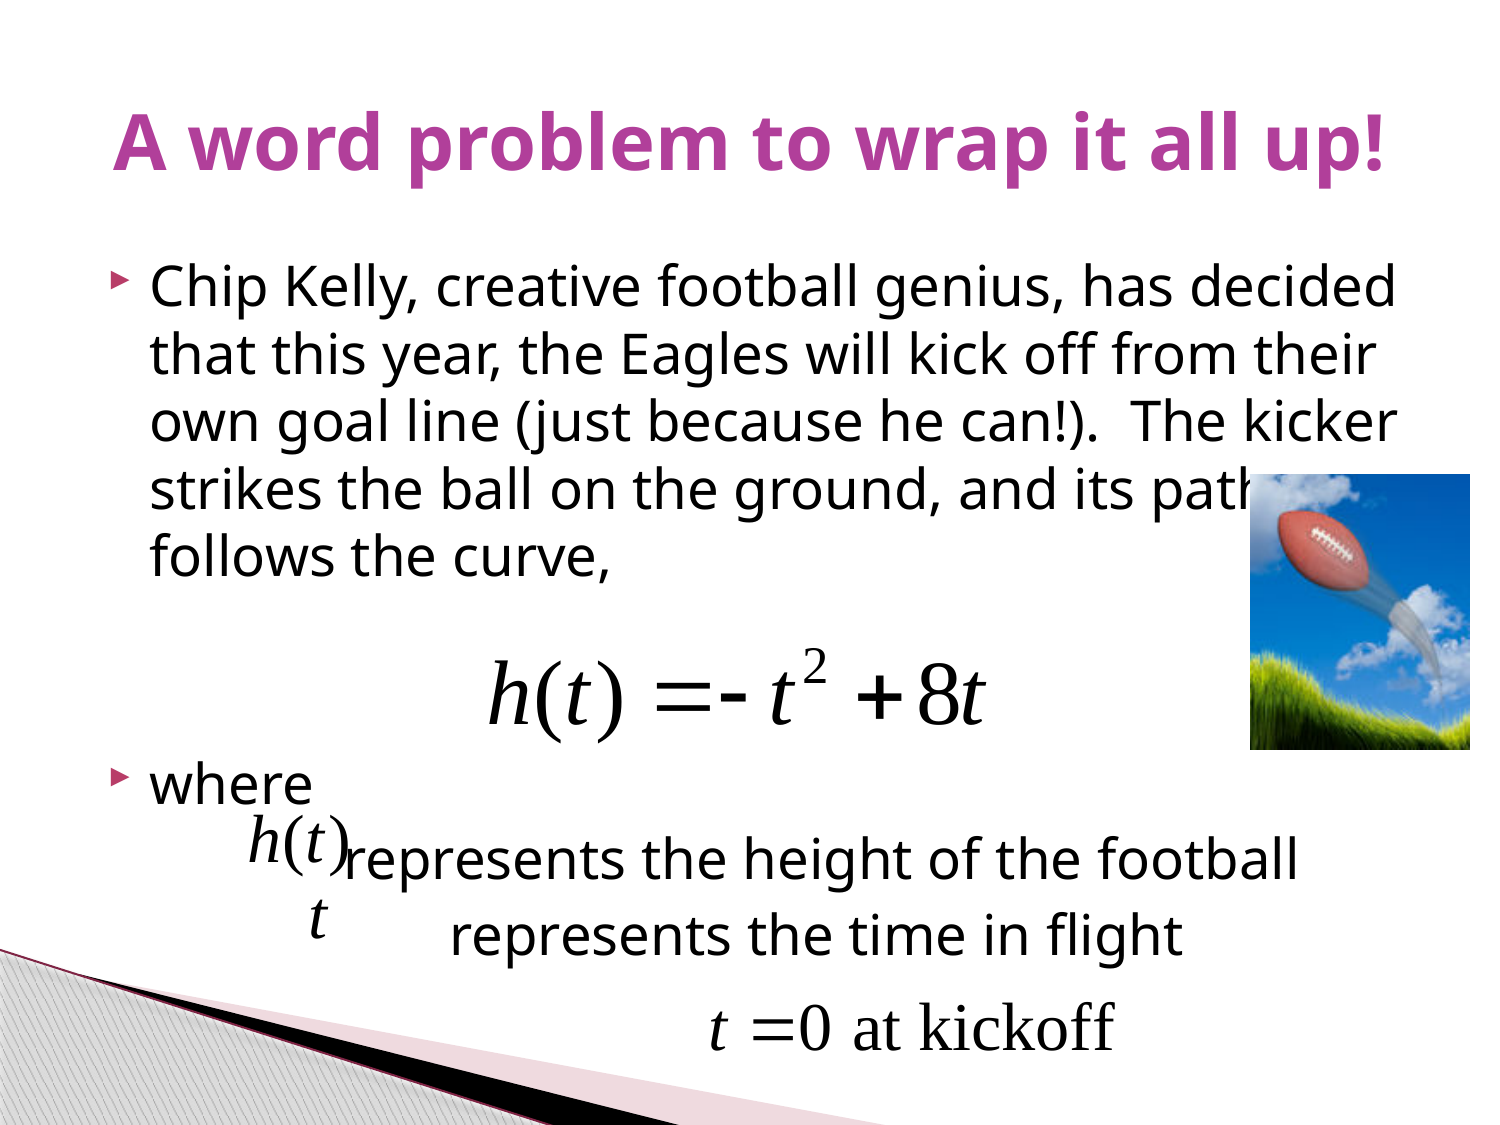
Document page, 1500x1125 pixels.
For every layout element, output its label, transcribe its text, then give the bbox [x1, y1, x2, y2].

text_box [472, 624, 1008, 763]
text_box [237, 799, 363, 892]
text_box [699, 987, 1139, 1068]
list Chip Kelly, creative football genius, has decided that this year, the Eagles will kick off from their own goal line (just because he can!). The kicker strikes the ball on the ground, and its path follows the curve, where represents the height of the football represents the time in flight [75, 243, 1425, 986]
title A word problem to wrap it all up! [75, 45, 1425, 233]
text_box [299, 887, 341, 956]
picture [1249, 474, 1470, 750]
